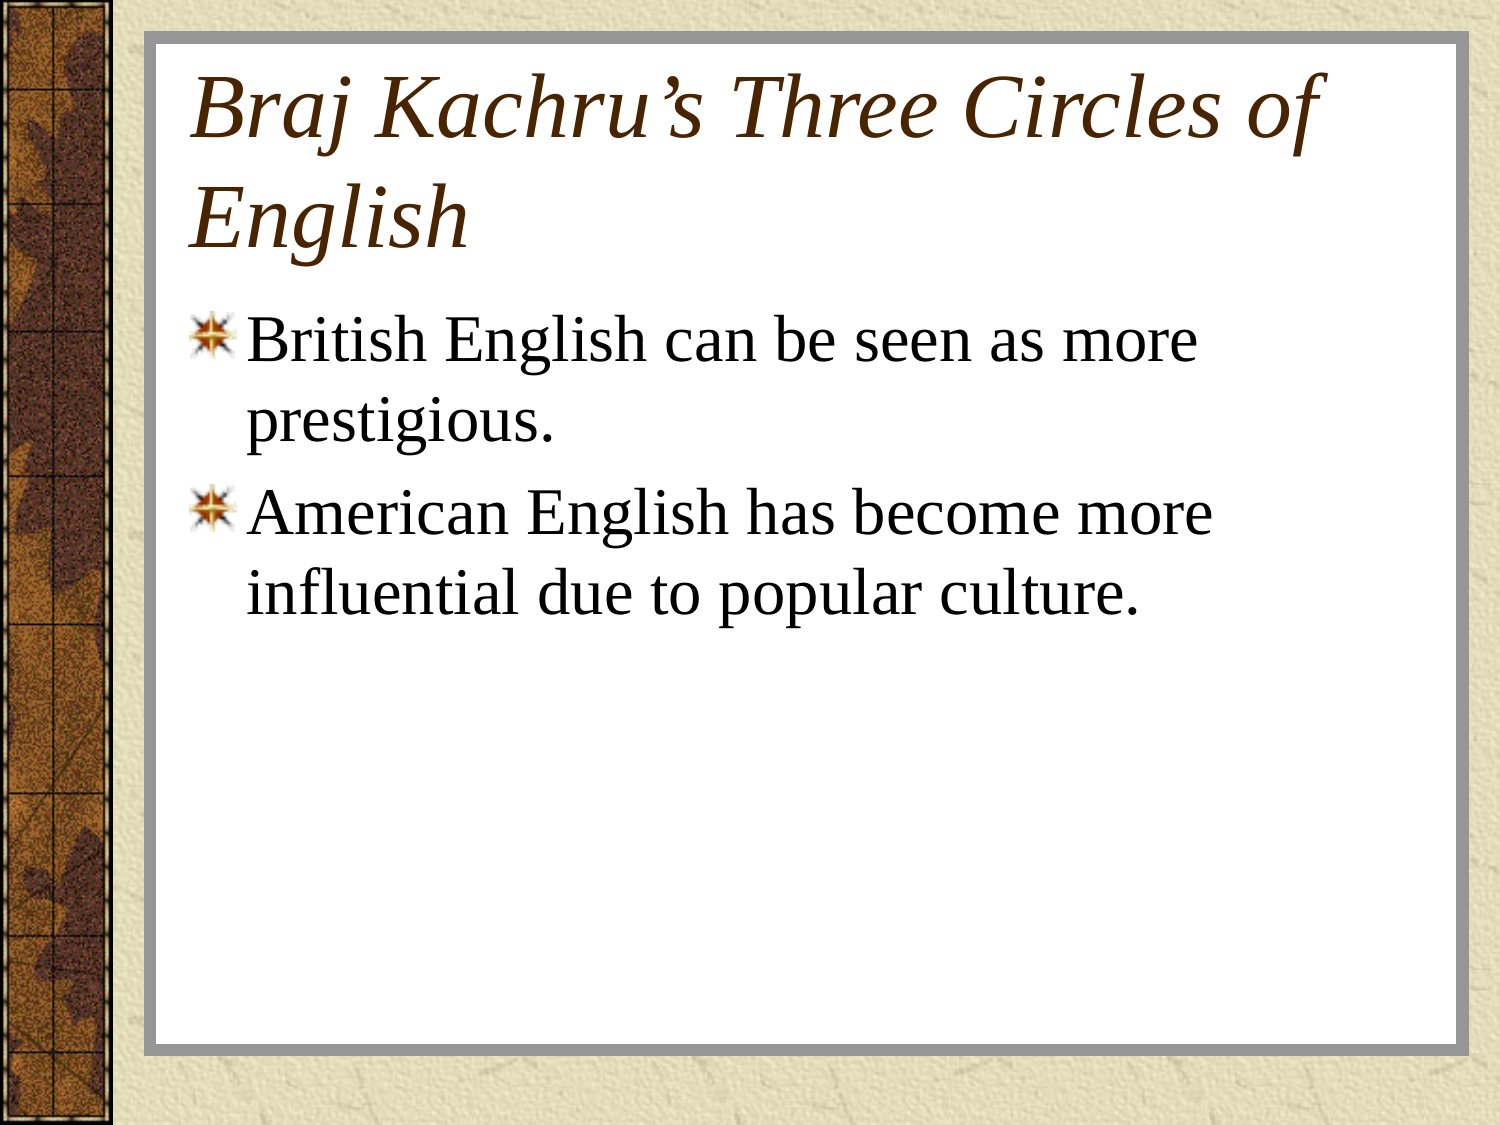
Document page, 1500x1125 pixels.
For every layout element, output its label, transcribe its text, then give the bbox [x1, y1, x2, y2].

list British English can be seen as more prestigious. American English has become more influential due to popular culture. [174, 287, 1450, 963]
picture [0, 0, 1500, 1125]
title Braj Kachru’s Three Circles of English [174, 62, 1450, 250]
